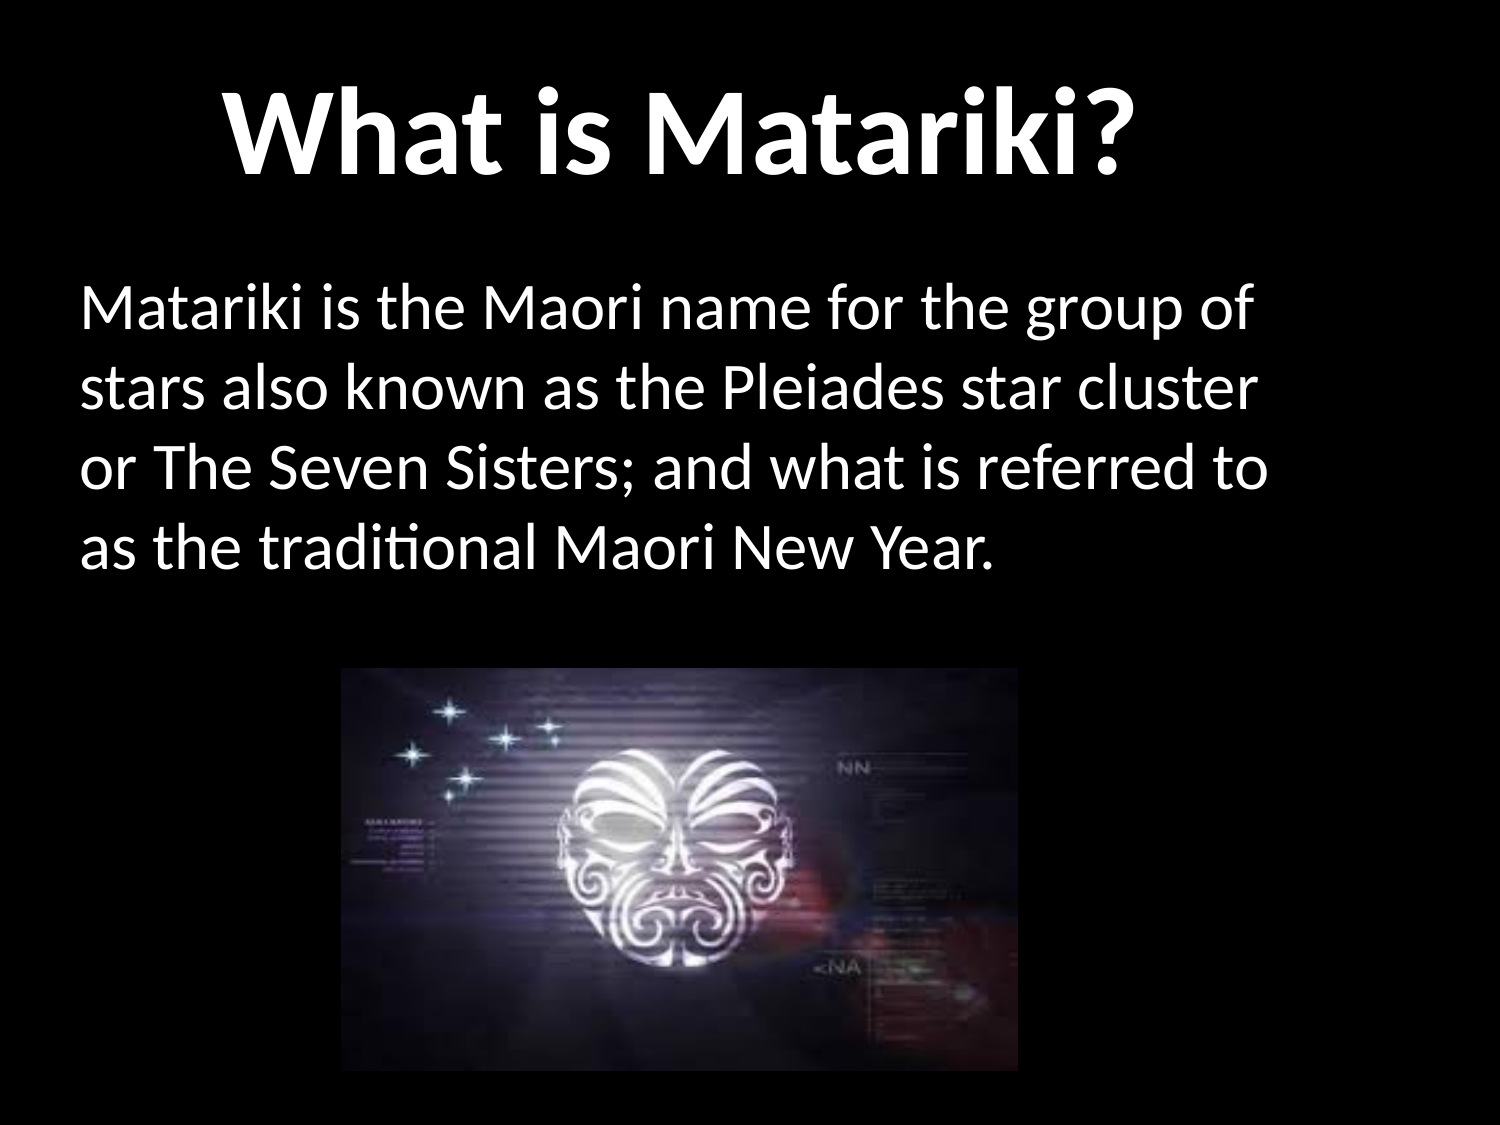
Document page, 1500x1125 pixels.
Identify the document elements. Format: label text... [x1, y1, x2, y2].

text_box Matariki is the Maori name for the group of stars also known as the Pleiades star cluster or The Seven Sisters; and what is referred to as the traditional Maori New Year. [64, 255, 1294, 590]
text_box What is Matariki? [206, 42, 1294, 208]
picture [340, 668, 1018, 1071]
